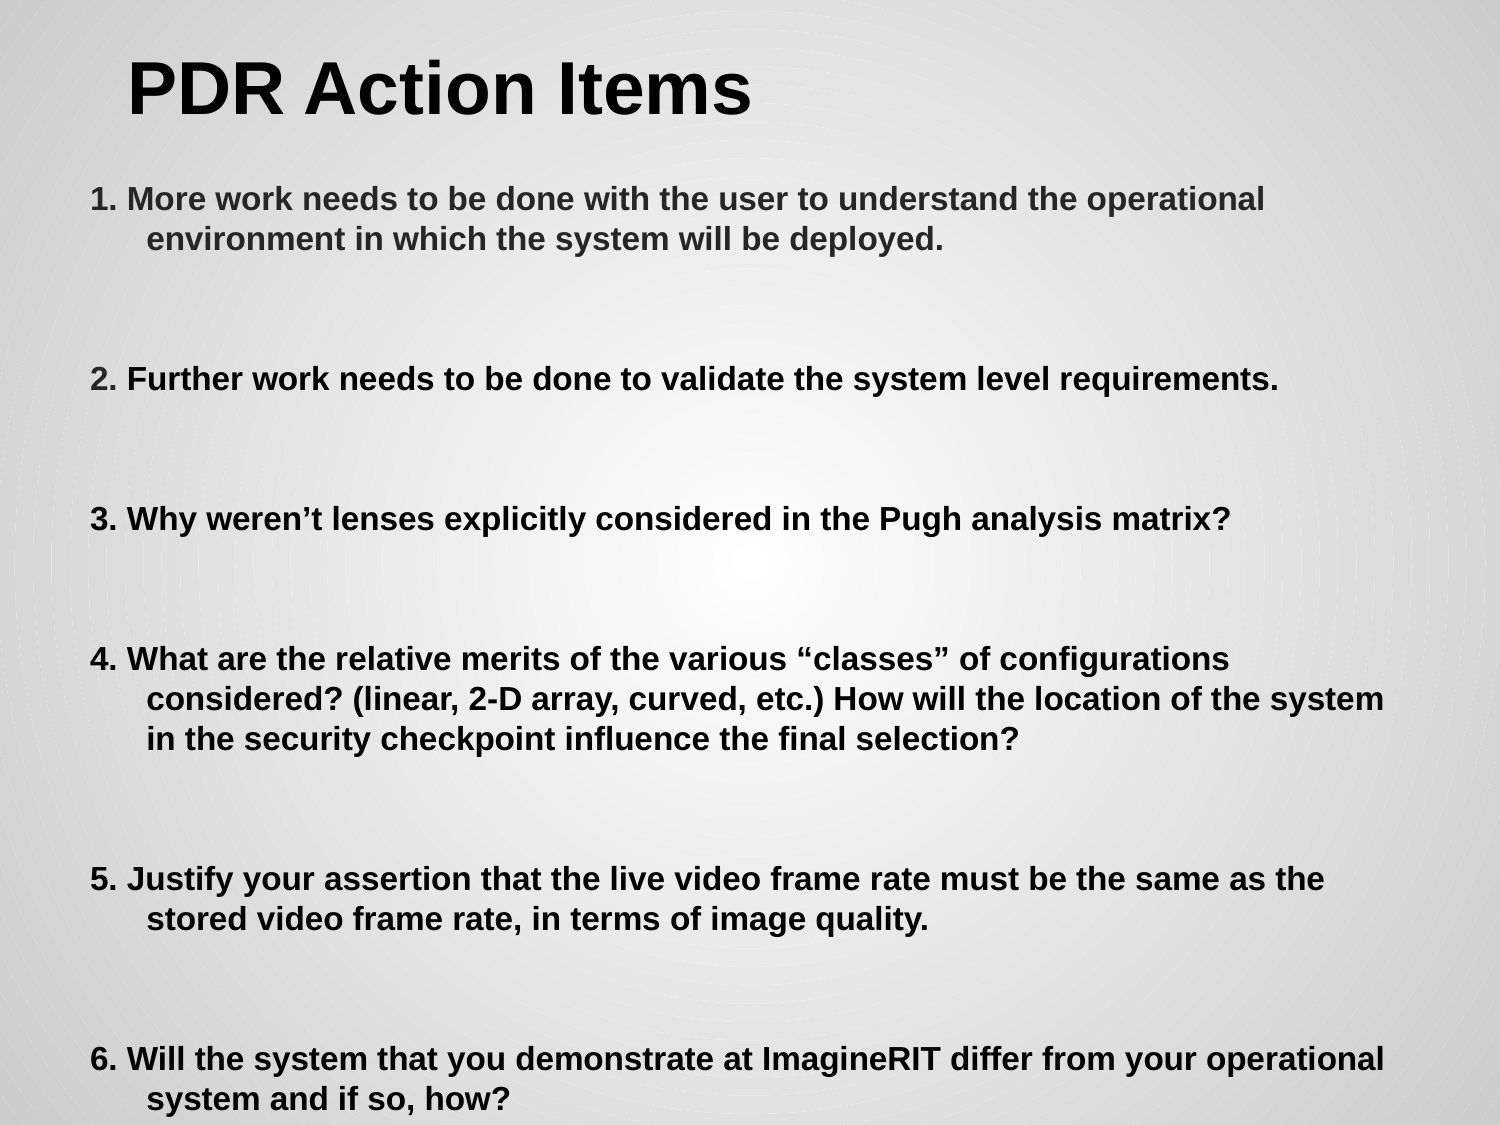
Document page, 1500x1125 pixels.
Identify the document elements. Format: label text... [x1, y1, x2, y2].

list 1. More work needs to be done with the user to understand the operational environment in which the system will be deployed. 2. Further work needs to be done to validate the system level requirements. 3. Why weren’t lenses explicitly considered in the Pugh analysis matrix? 4. What are the relative merits of the various “classes” of configurations considered? (linear, 2-D array, curved, etc.) How will the location of the system in the security checkpoint influence the final selection? 5. Justify your assertion that the live video frame rate must be the same as the stored video frame rate, in terms of image quality. 6. Will the system that you demonstrate at ImagineRIT differ from your operational system and if so, how? - Detailed responses provided in read-ahead packages [75, 162, 1425, 1032]
title PDR Action Items [75, 37, 1425, 145]
